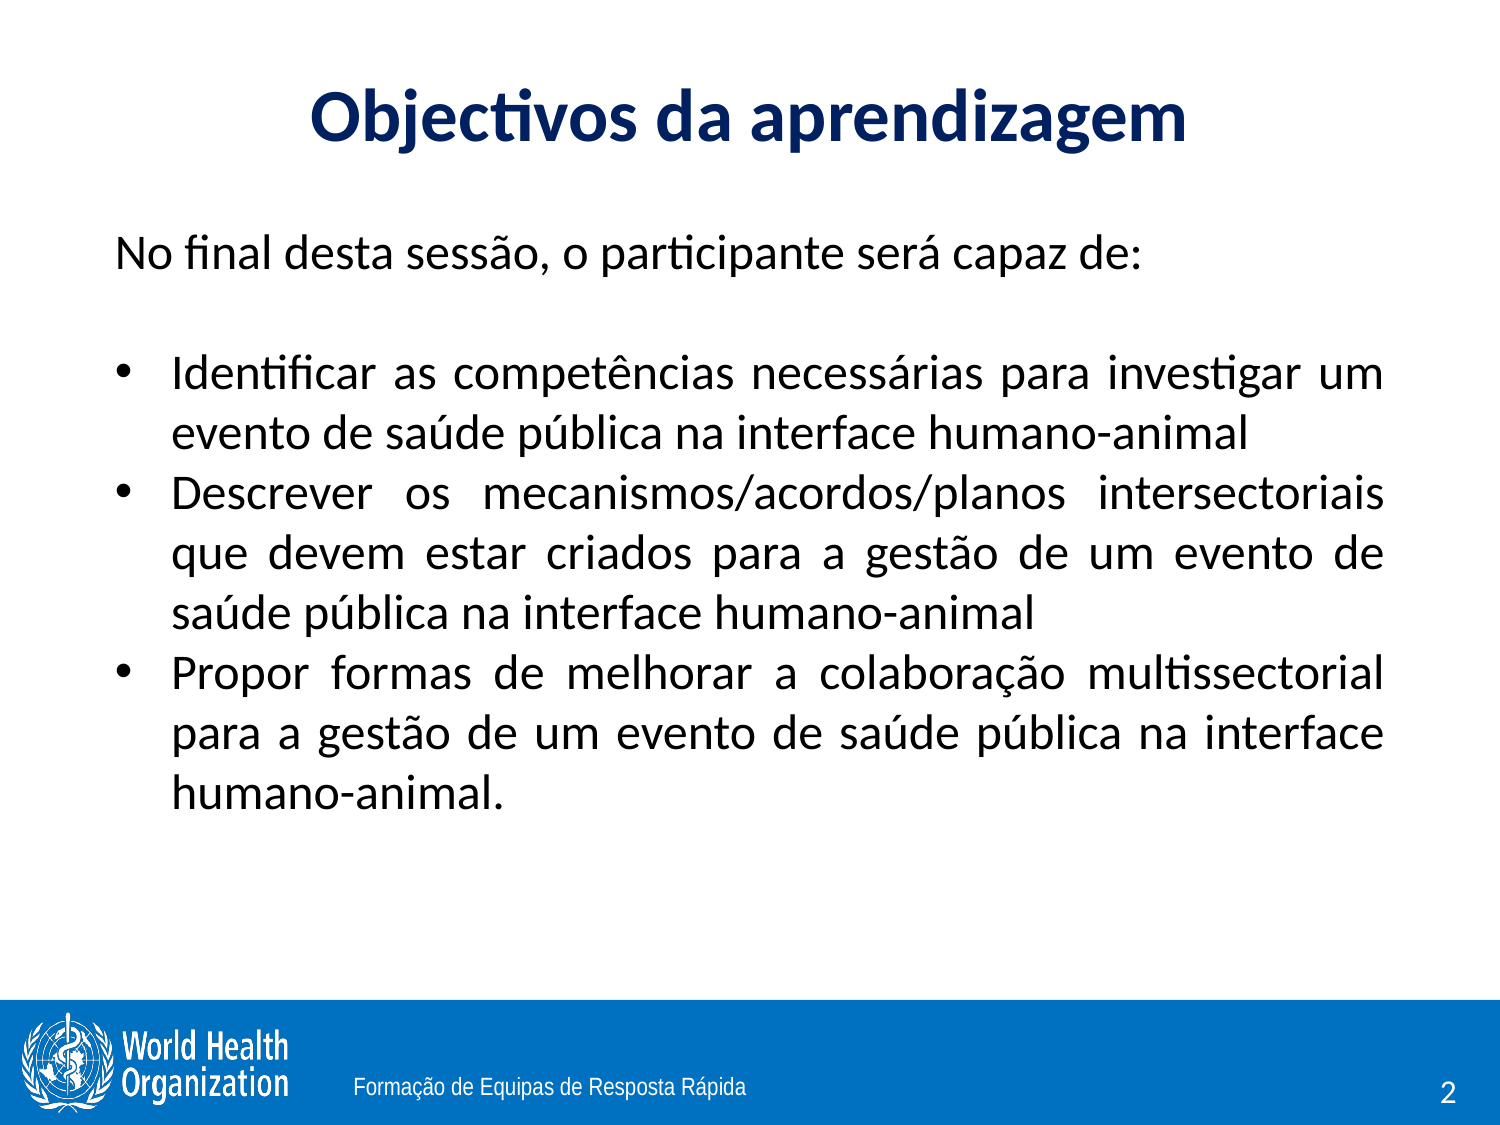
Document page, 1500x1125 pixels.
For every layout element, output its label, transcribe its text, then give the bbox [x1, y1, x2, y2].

text_box No final desta sessão, o participante será capaz de: Identificar as competências necessárias para investigar um evento de saúde pública na interface humano-animal Descrever os mecanismos/acordos/planos intersectoriais que devem estar criados para a gestão de um evento de saúde pública na interface humano-animal Propor formas de melhorar a colaboração multissectorial para a gestão de um evento de saúde pública na interface humano-animal. [99, 212, 1400, 878]
text_box Objectivos da aprendizagem [74, 72, 1425, 150]
picture [21, 1012, 288, 1113]
